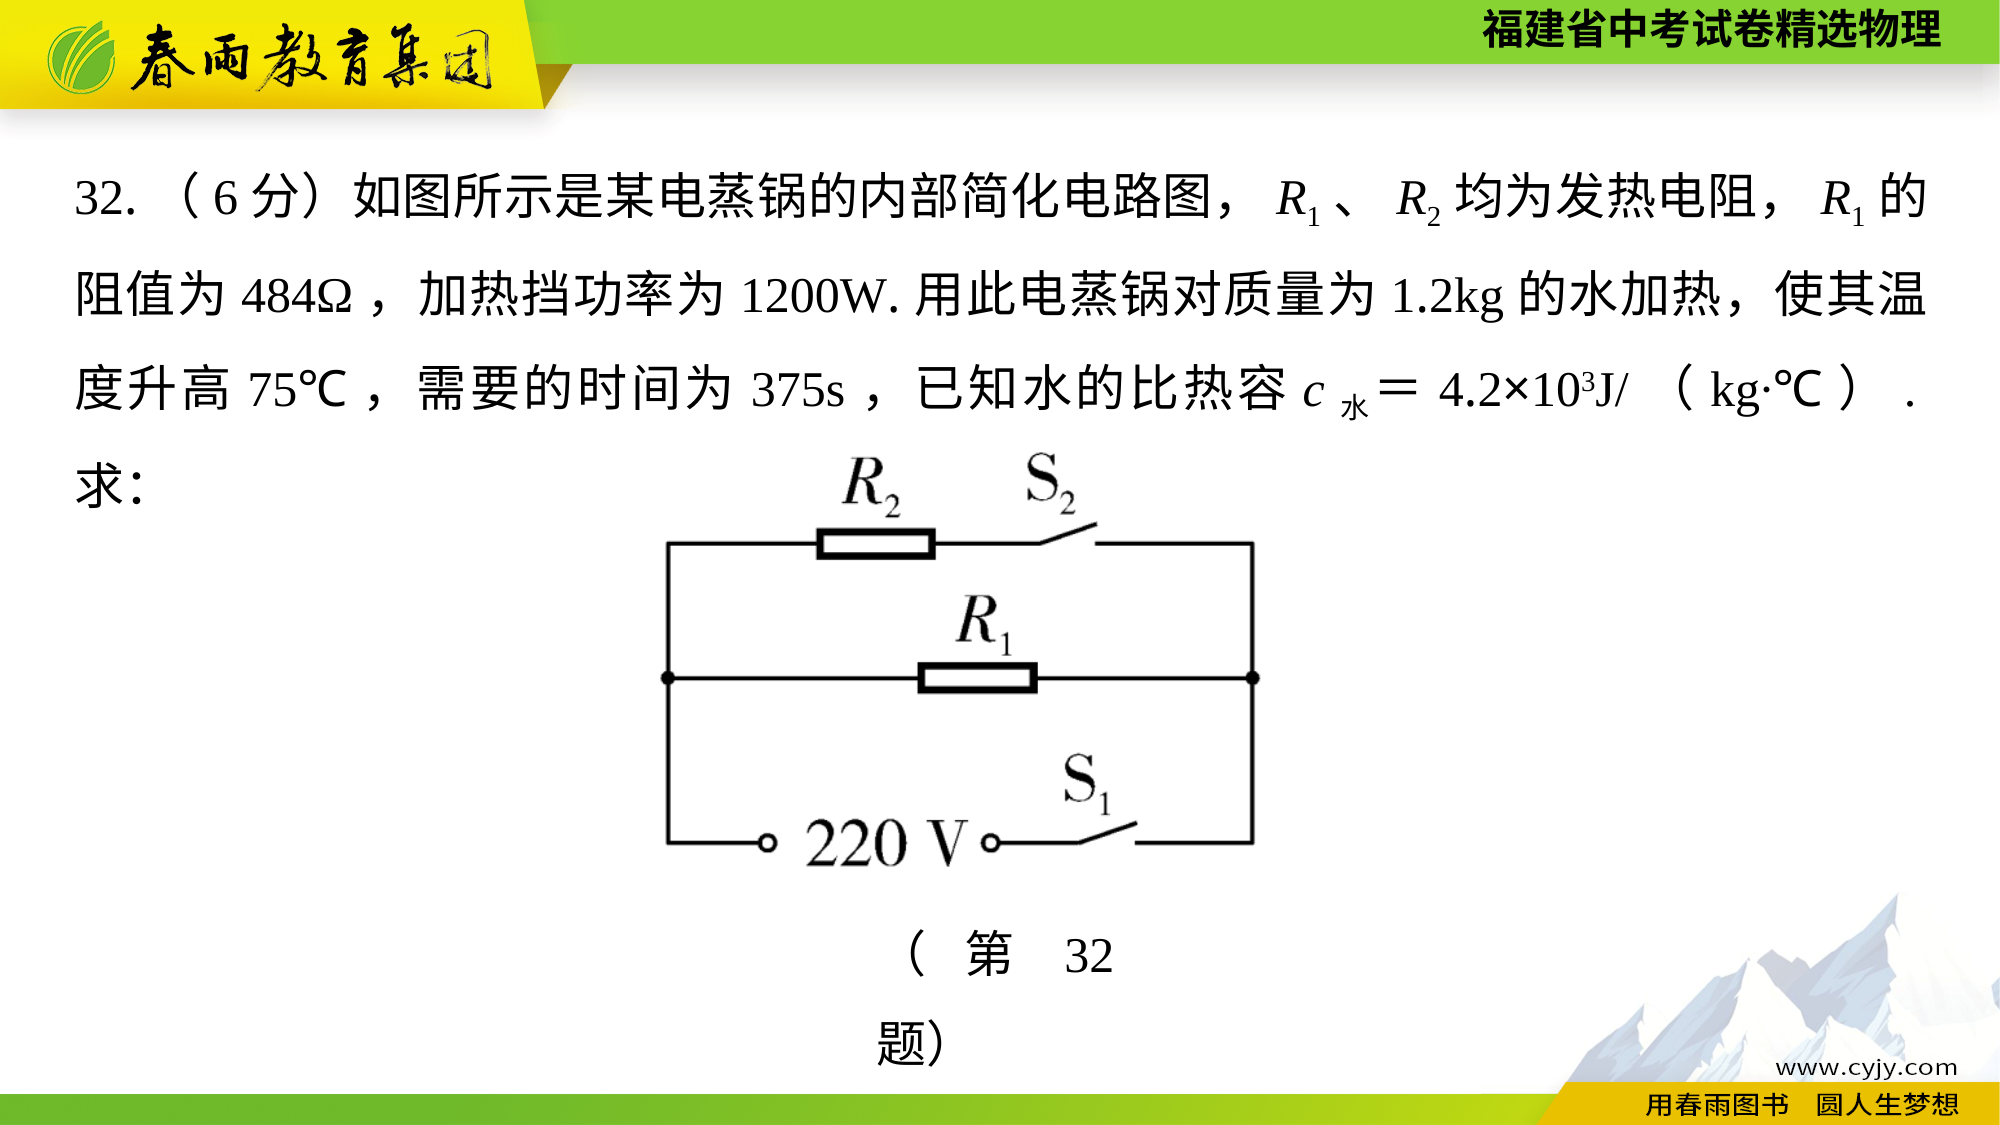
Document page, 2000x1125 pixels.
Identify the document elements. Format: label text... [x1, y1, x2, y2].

picture [0, 0, 2000, 1125]
text_box （第32题） [861, 889, 1142, 990]
list 32.（6分）如图所示是某电蒸锅的内部简化电路图，R1、R2均为发热电阻，R1的阻值为484Ω，加热挡功率为1200W.用此电蒸锅对质量为1.2kg的水加热，使其温度升高75℃，需要的时间为375s，已知水的比热容c水＝4.2×103J/（kg∙℃）.求： [59, 122, 1944, 399]
